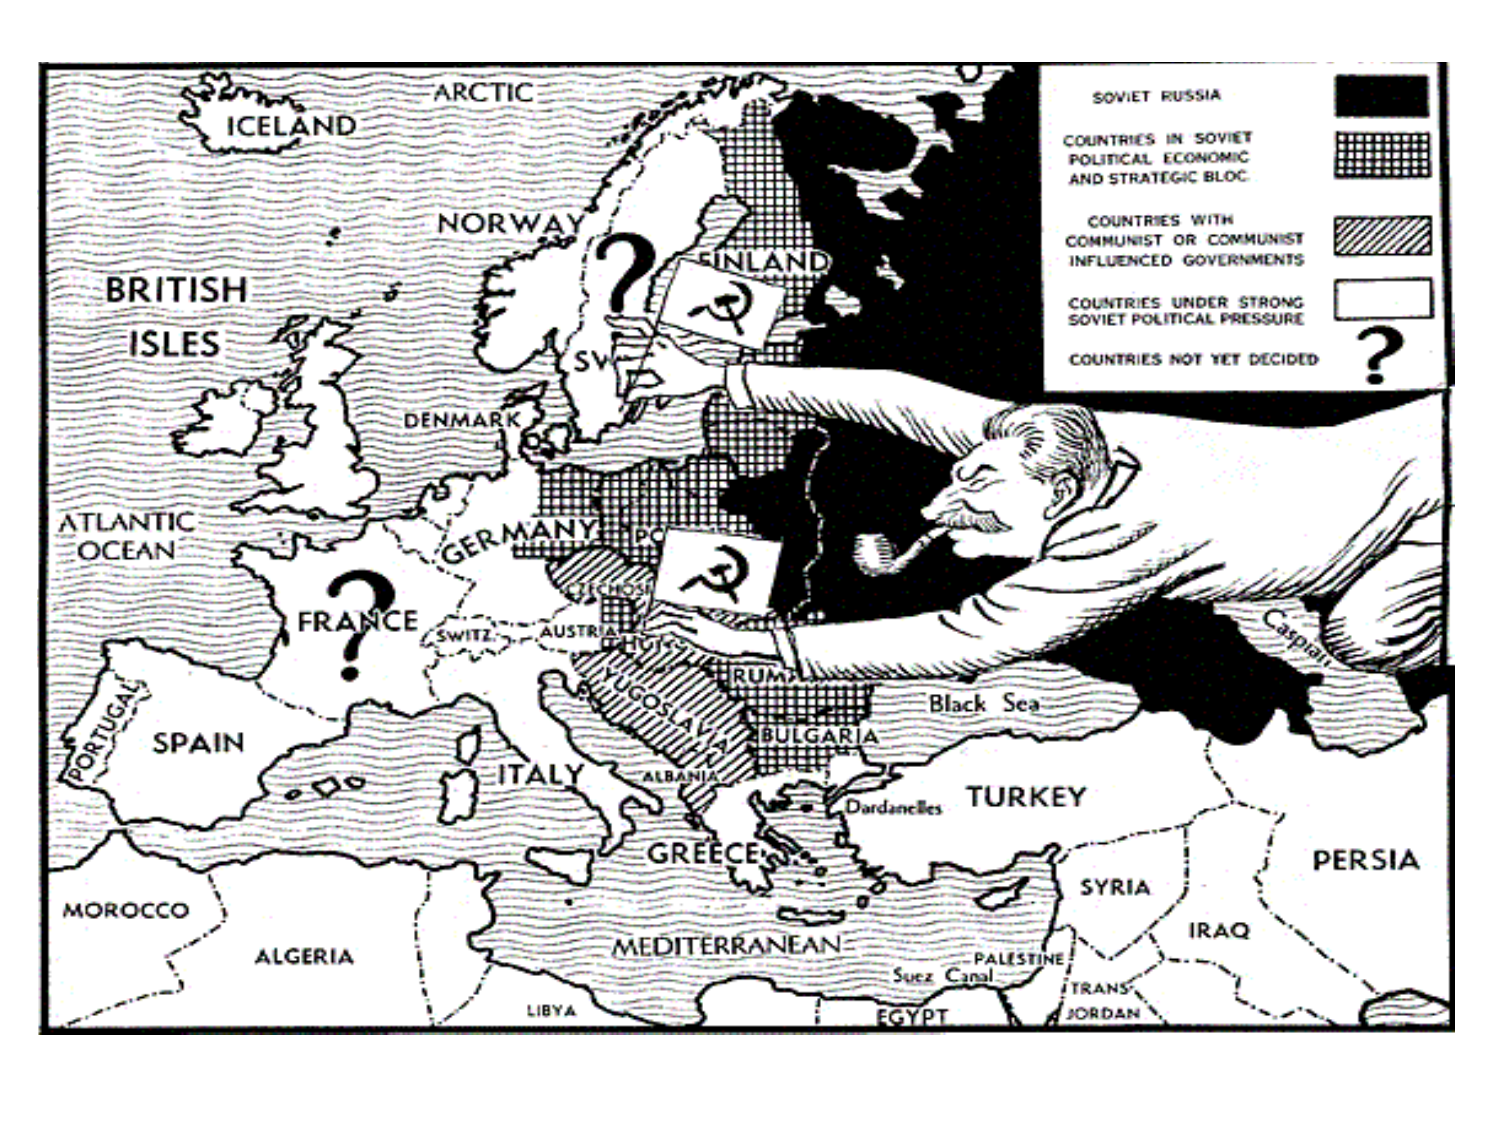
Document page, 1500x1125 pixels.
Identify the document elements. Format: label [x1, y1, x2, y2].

list [37, 62, 1455, 1035]
